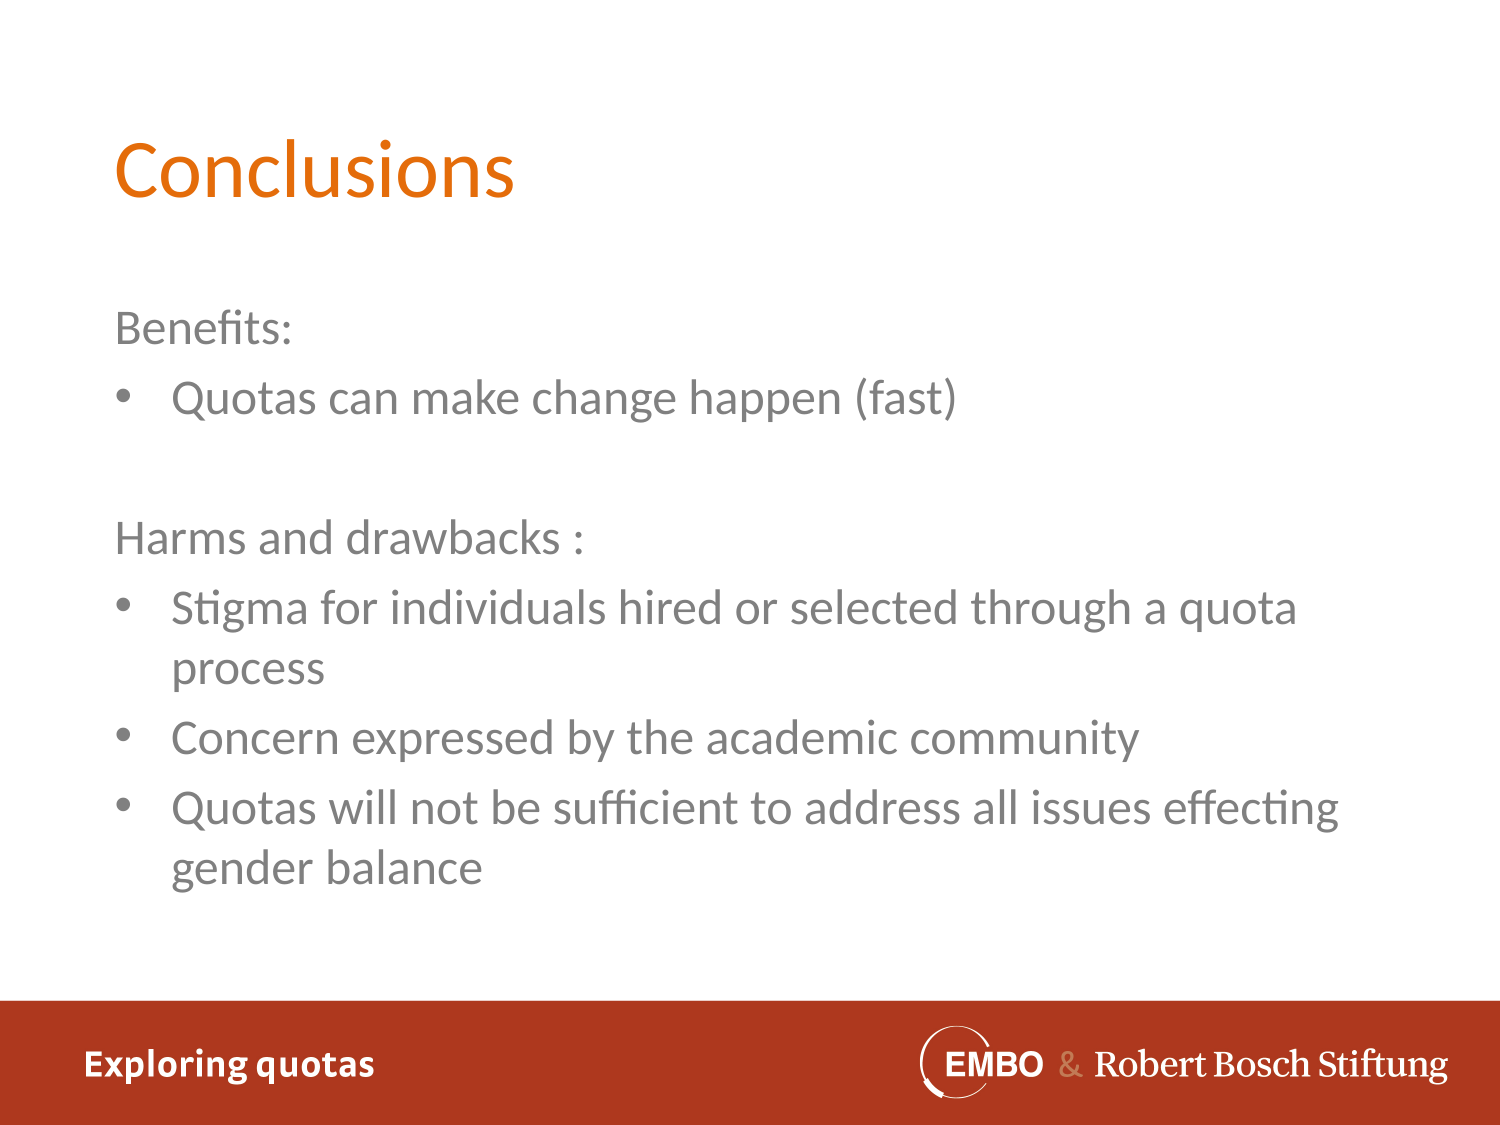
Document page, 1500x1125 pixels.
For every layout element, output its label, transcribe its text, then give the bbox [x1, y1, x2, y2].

picture [0, 0, 1500, 1125]
text_box Benefits: Quotas can make change happen (fast) Harms and drawbacks : Stigma for individuals hired or selected through a quota process Concern expressed by the academic community Quotas will not be sufficient to address all issues effecting gender balance [99, 287, 1450, 1030]
text_box Conclusions [99, 70, 1450, 258]
